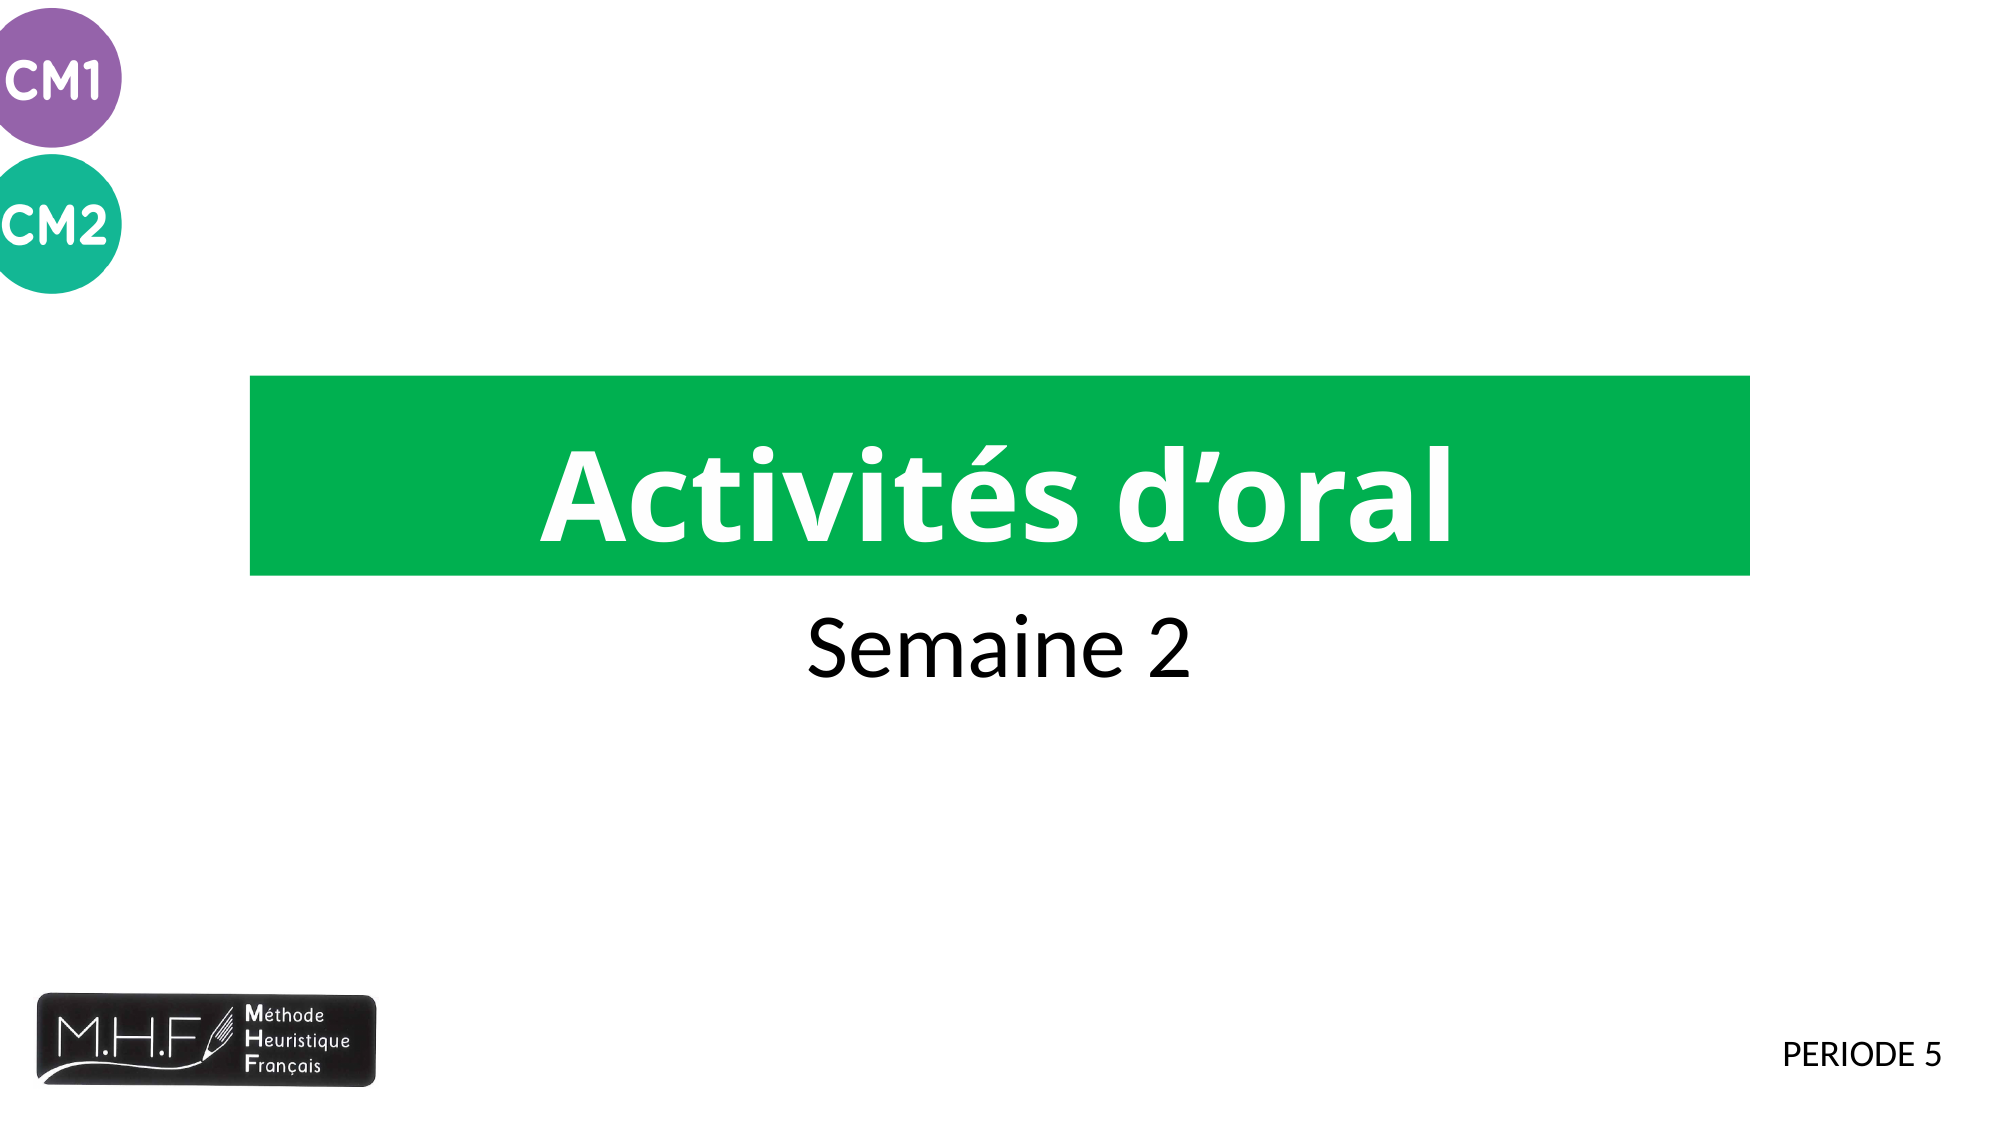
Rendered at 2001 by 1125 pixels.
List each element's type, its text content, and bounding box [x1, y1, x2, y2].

subtitle Semaine 2 [249, 590, 1750, 863]
picture [0, 0, 134, 298]
picture [33, 990, 379, 1089]
title Activités d’oral [249, 375, 1750, 576]
text_box PERIODE 5 [1362, 1021, 1967, 1082]
